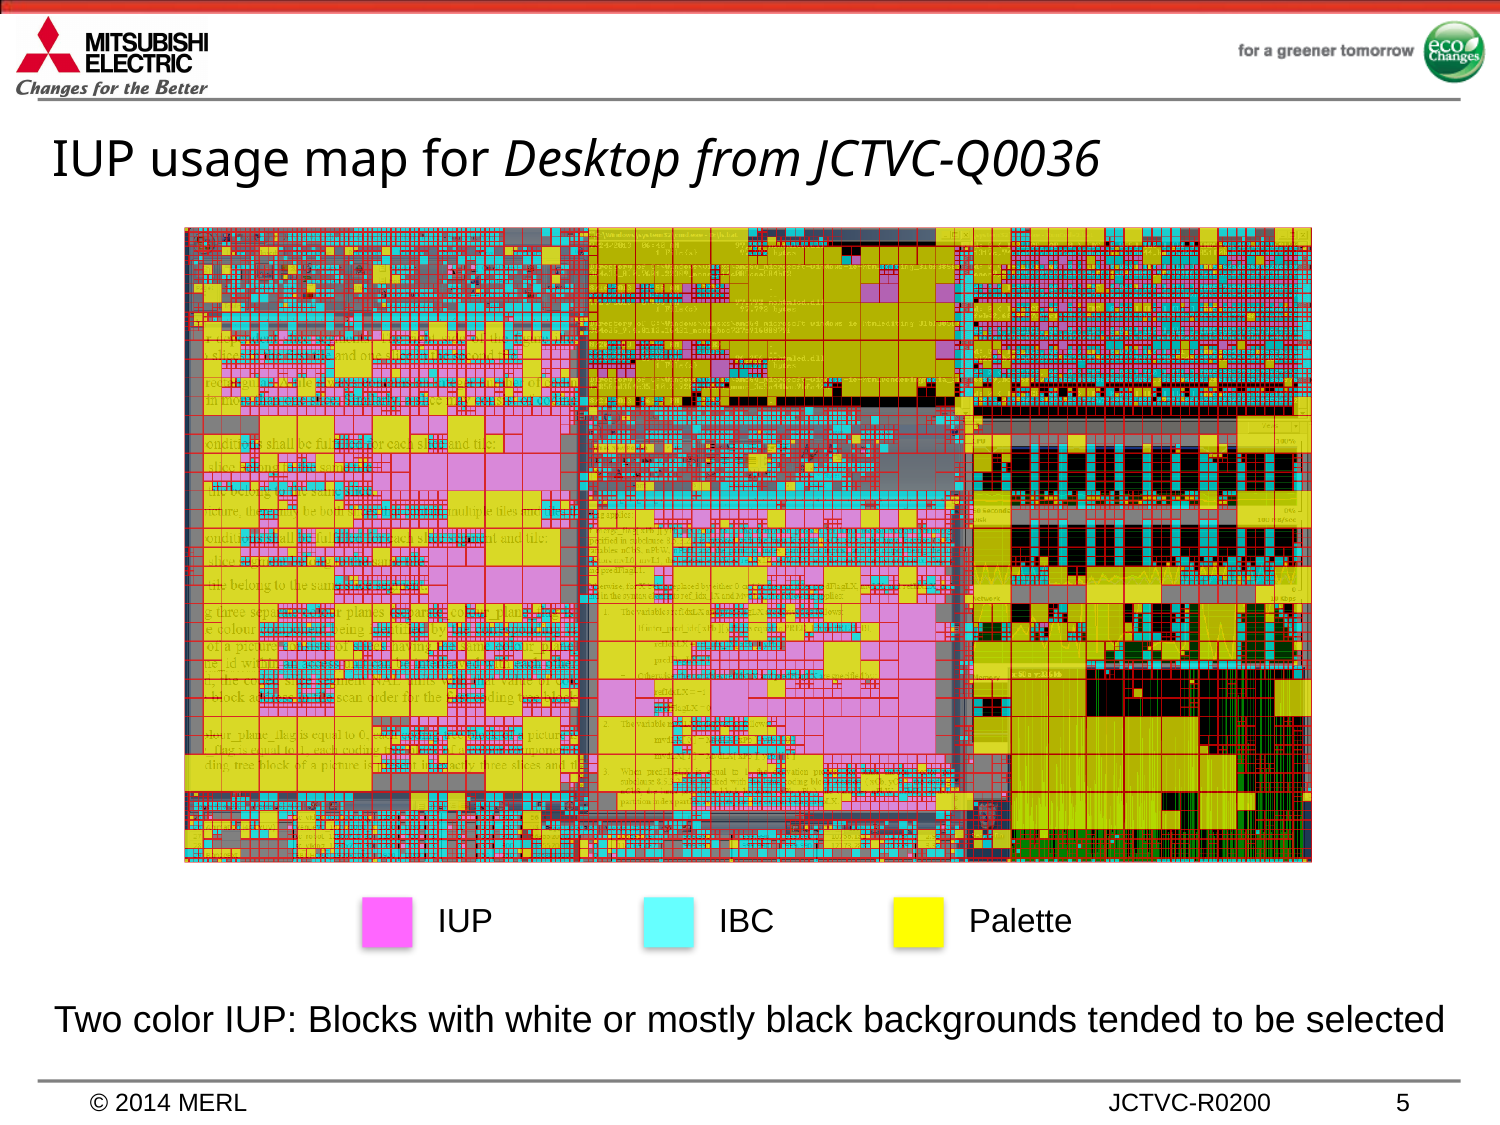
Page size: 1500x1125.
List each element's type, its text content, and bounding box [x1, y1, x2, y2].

text_box Two color IUP: Blocks with white or mostly black backgrounds tended to be selected [24, 987, 1475, 1048]
picture [16, 16, 208, 97]
picture [1236, 19, 1486, 85]
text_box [362, 891, 513, 948]
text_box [643, 891, 813, 948]
picture [0, 0, 1500, 14]
slide_number 5 [1352, 1071, 1425, 1125]
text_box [893, 891, 1101, 948]
title IUP usage map for Desktop from JCTVC-Q0036 [37, 116, 1461, 196]
picture [180, 224, 1319, 869]
